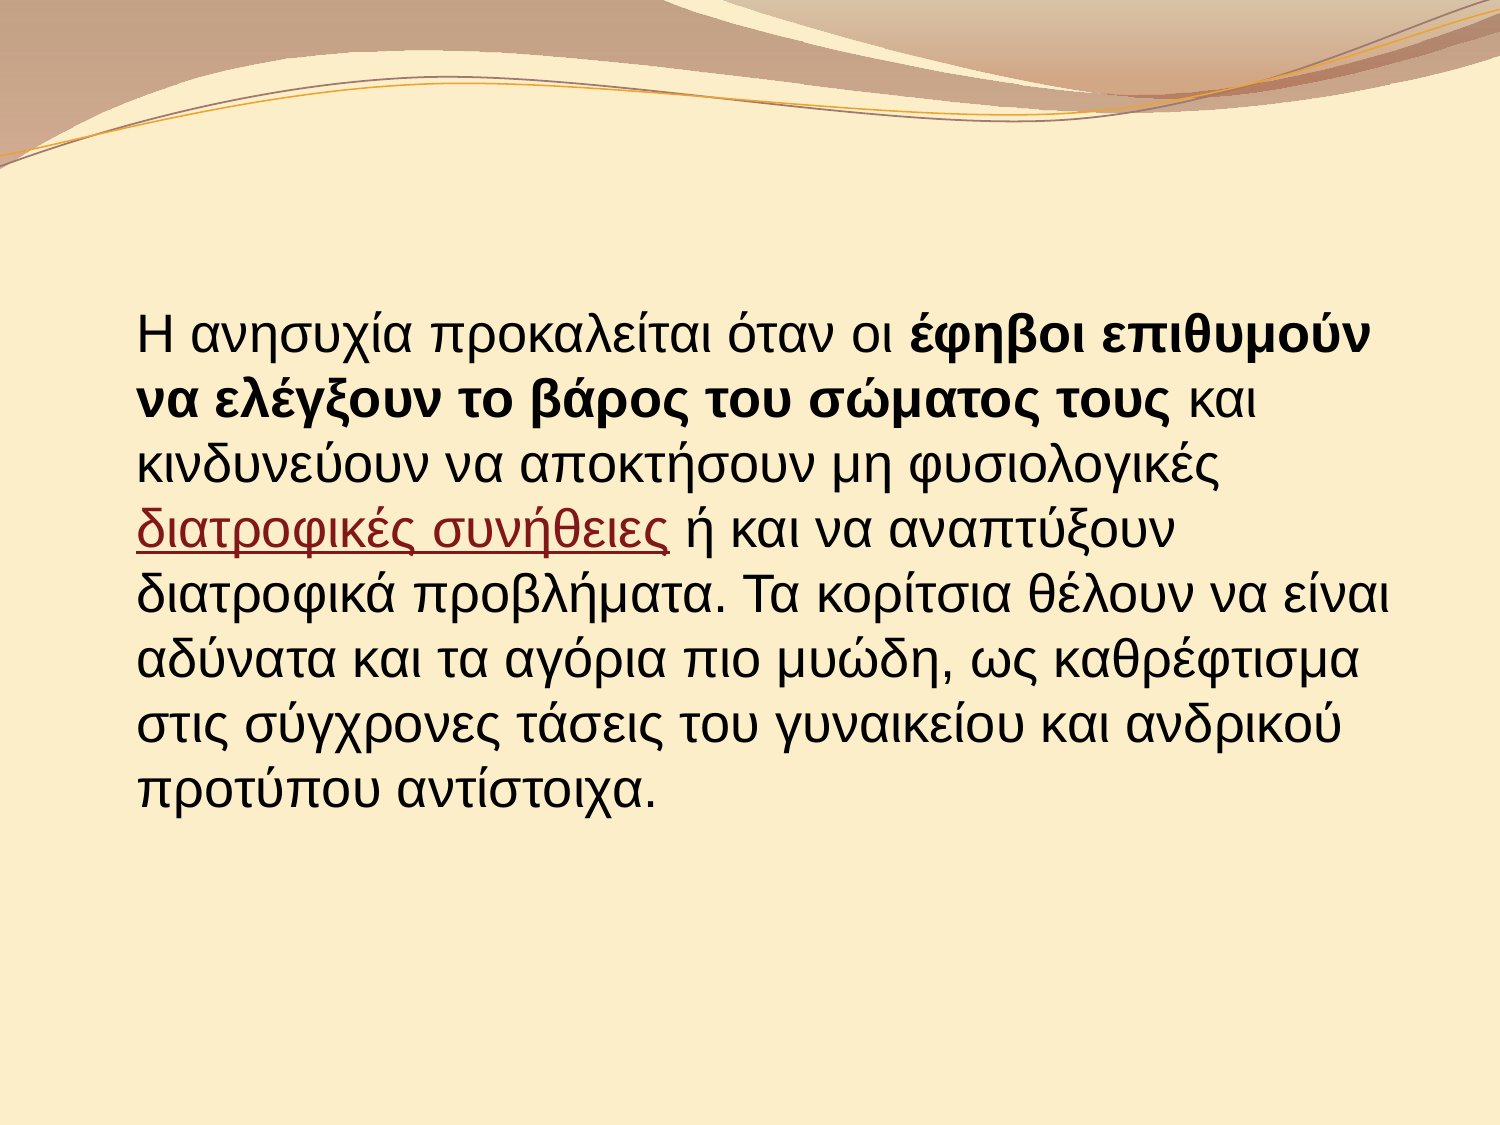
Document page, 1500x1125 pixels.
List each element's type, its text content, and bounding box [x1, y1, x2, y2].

list Η ανησυχία προκαλείται όταν οι έφηβοι επιθυμούν να ελέγξουν το βάρος του σώματος τους και κινδυνεύουν να αποκτήσουν μη φυσιολογικές διατροφικές συνήθειες ή και να αναπτύξουν διατροφικά προβλήματα. Τα κορίτσια θέλουν να είναι αδύνατα και τα αγόρια πιο μυώδη, ως καθρέφτισμα στις σύγχρονες τάσεις του γυναικείου και ανδρικού προτύπου αντίστοιχα. [76, 290, 1427, 1011]
